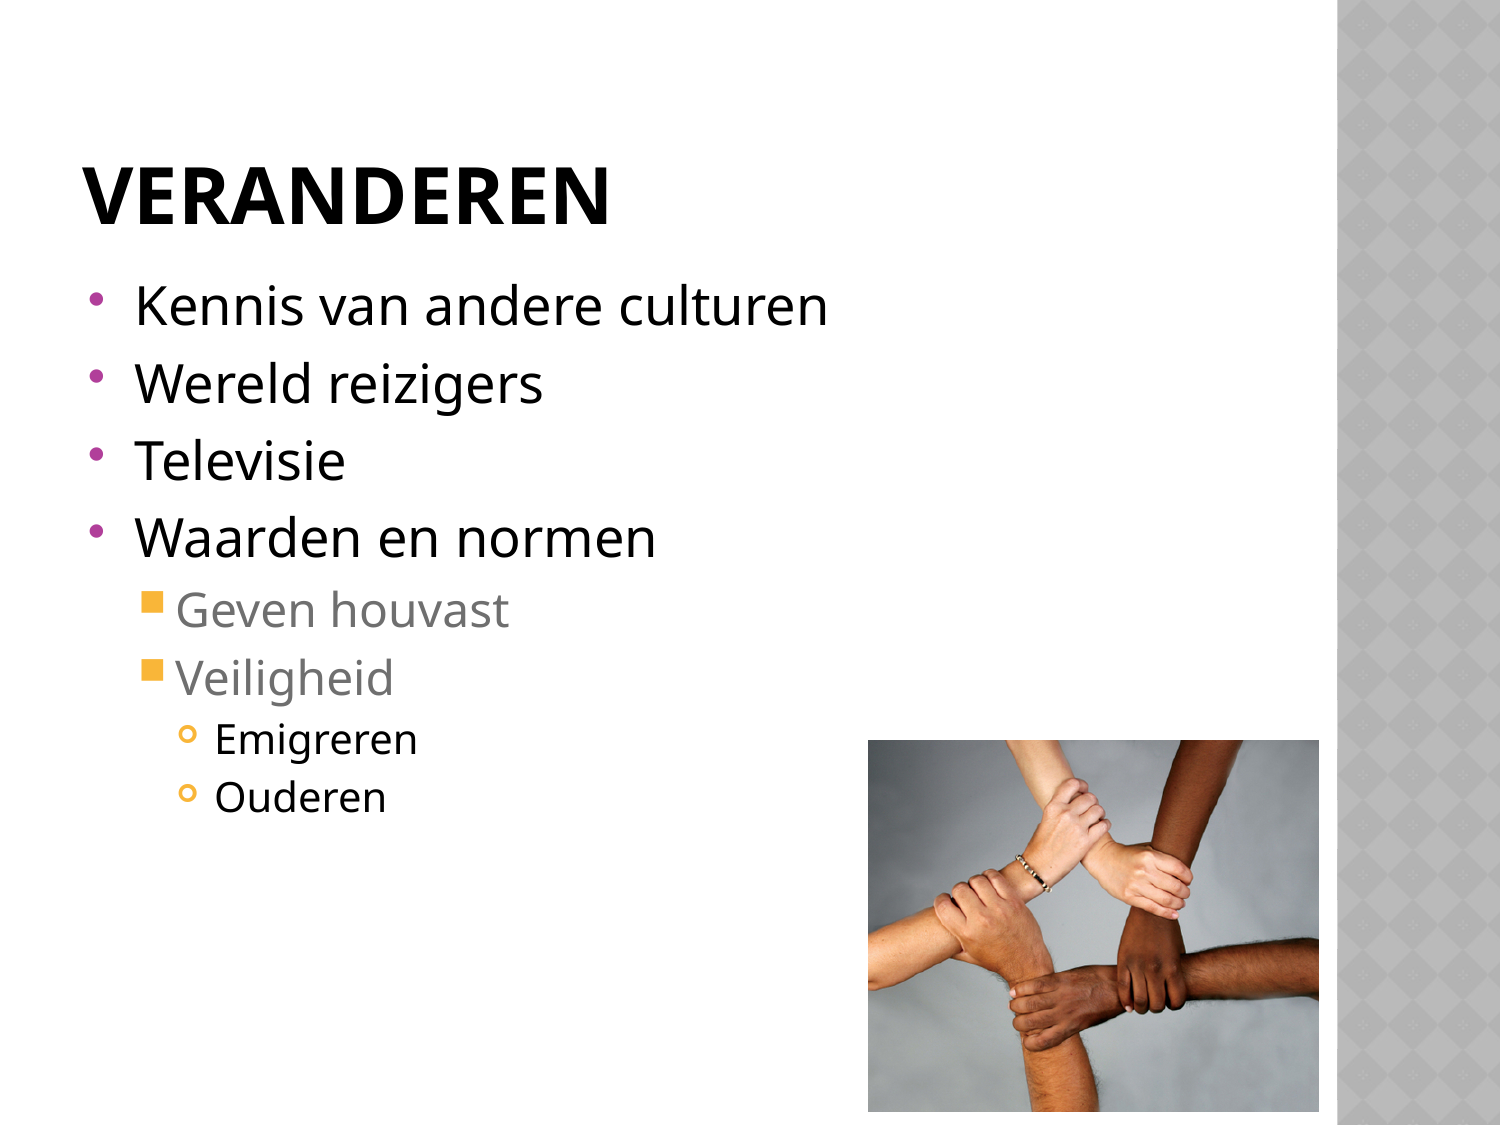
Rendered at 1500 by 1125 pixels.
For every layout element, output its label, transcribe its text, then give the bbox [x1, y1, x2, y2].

list Kennis van andere culturen Wereld reizigers Televisie Waarden en normen Geven houvast Veiligheid Emigreren Ouderen [75, 264, 1263, 1059]
picture [867, 740, 1320, 1113]
title veranderen [75, 52, 1263, 240]
